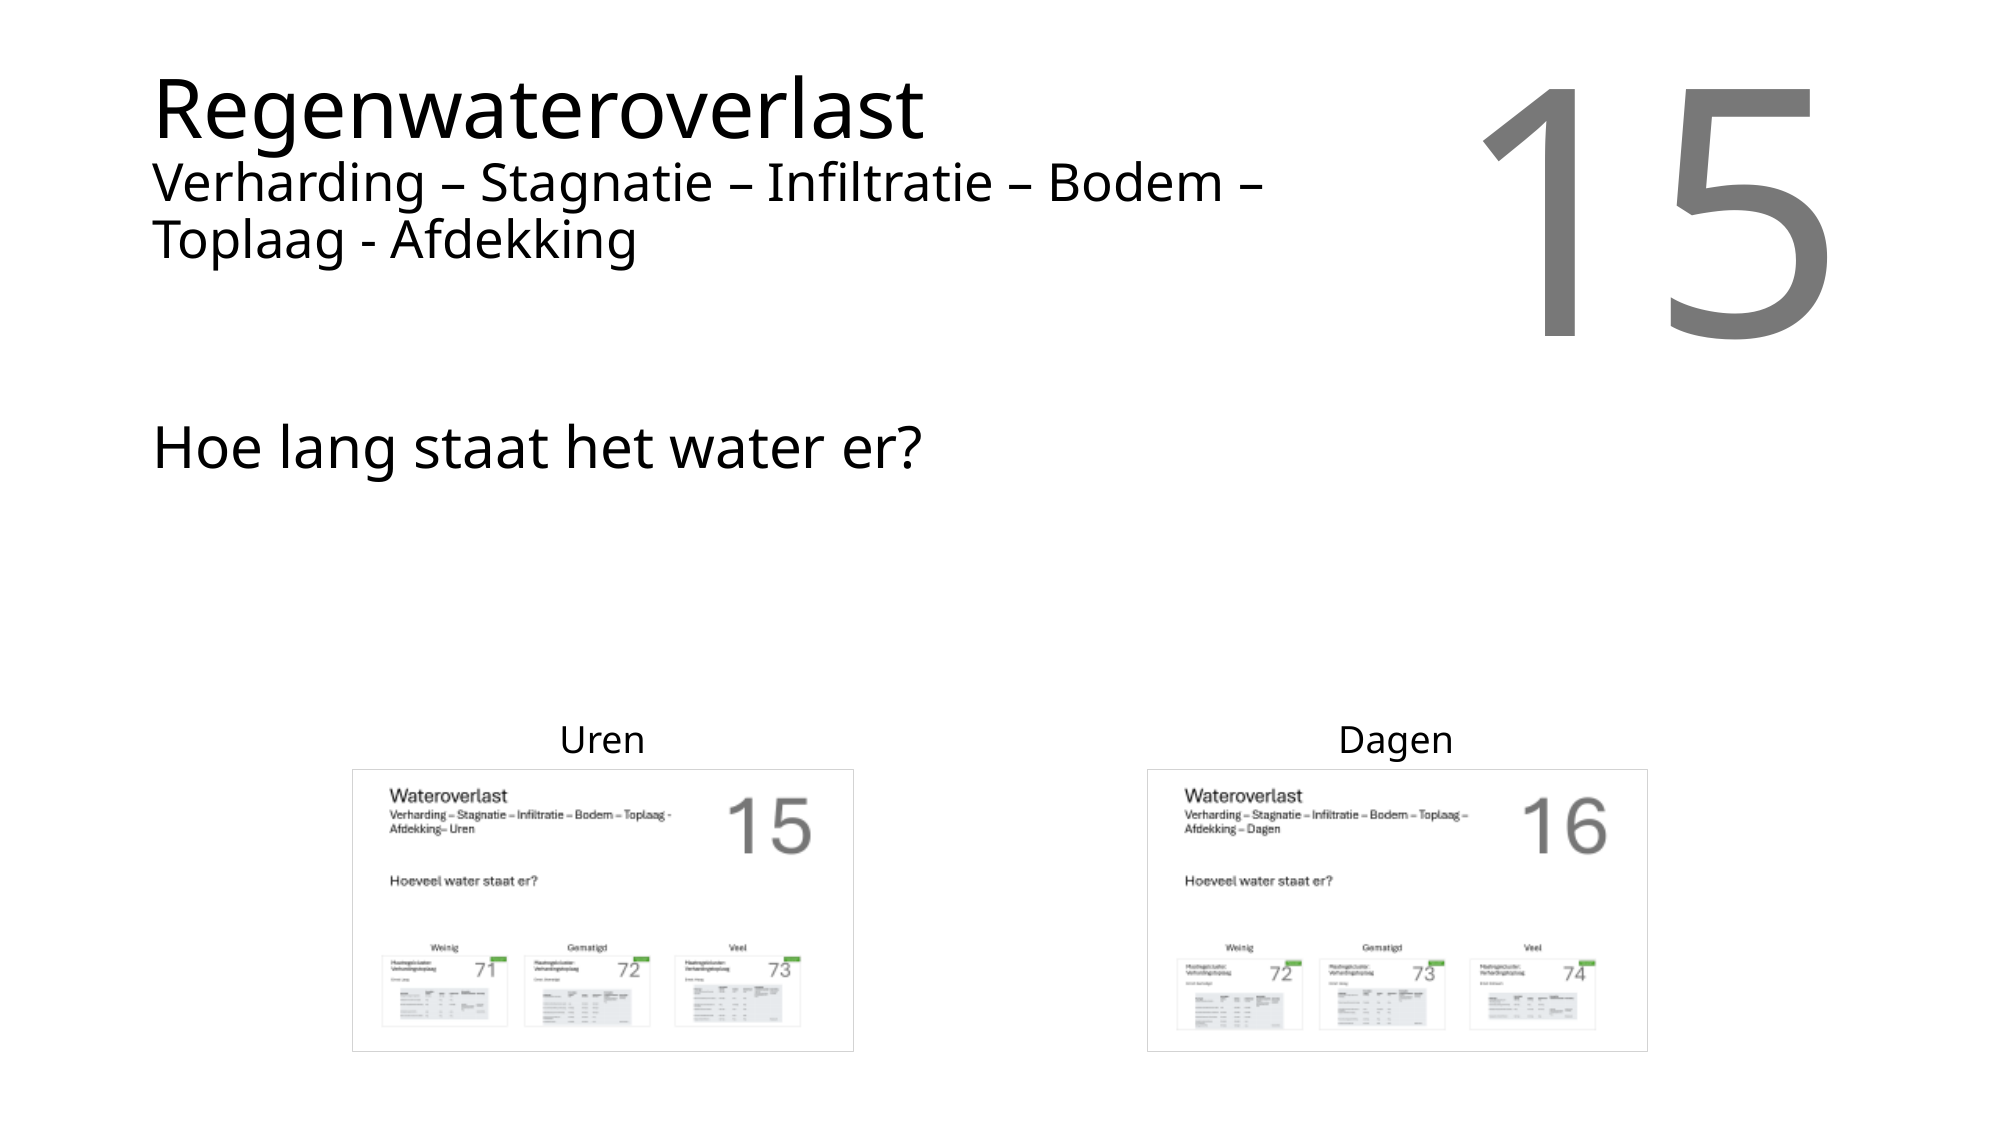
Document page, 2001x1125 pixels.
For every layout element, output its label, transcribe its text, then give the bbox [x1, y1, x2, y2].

picture [353, 770, 853, 1051]
title Regenwateroverlast Verharding – Stagnatie – Infiltratie – Bodem – Toplaag - Afdekking [137, 59, 1360, 278]
text_box Dagen [1167, 709, 1625, 769]
list Hoe lang staat het water er? [137, 410, 1863, 552]
text_box Uren [385, 709, 820, 769]
slide_number 15 [1396, 59, 1863, 393]
picture [1148, 770, 1647, 1051]
